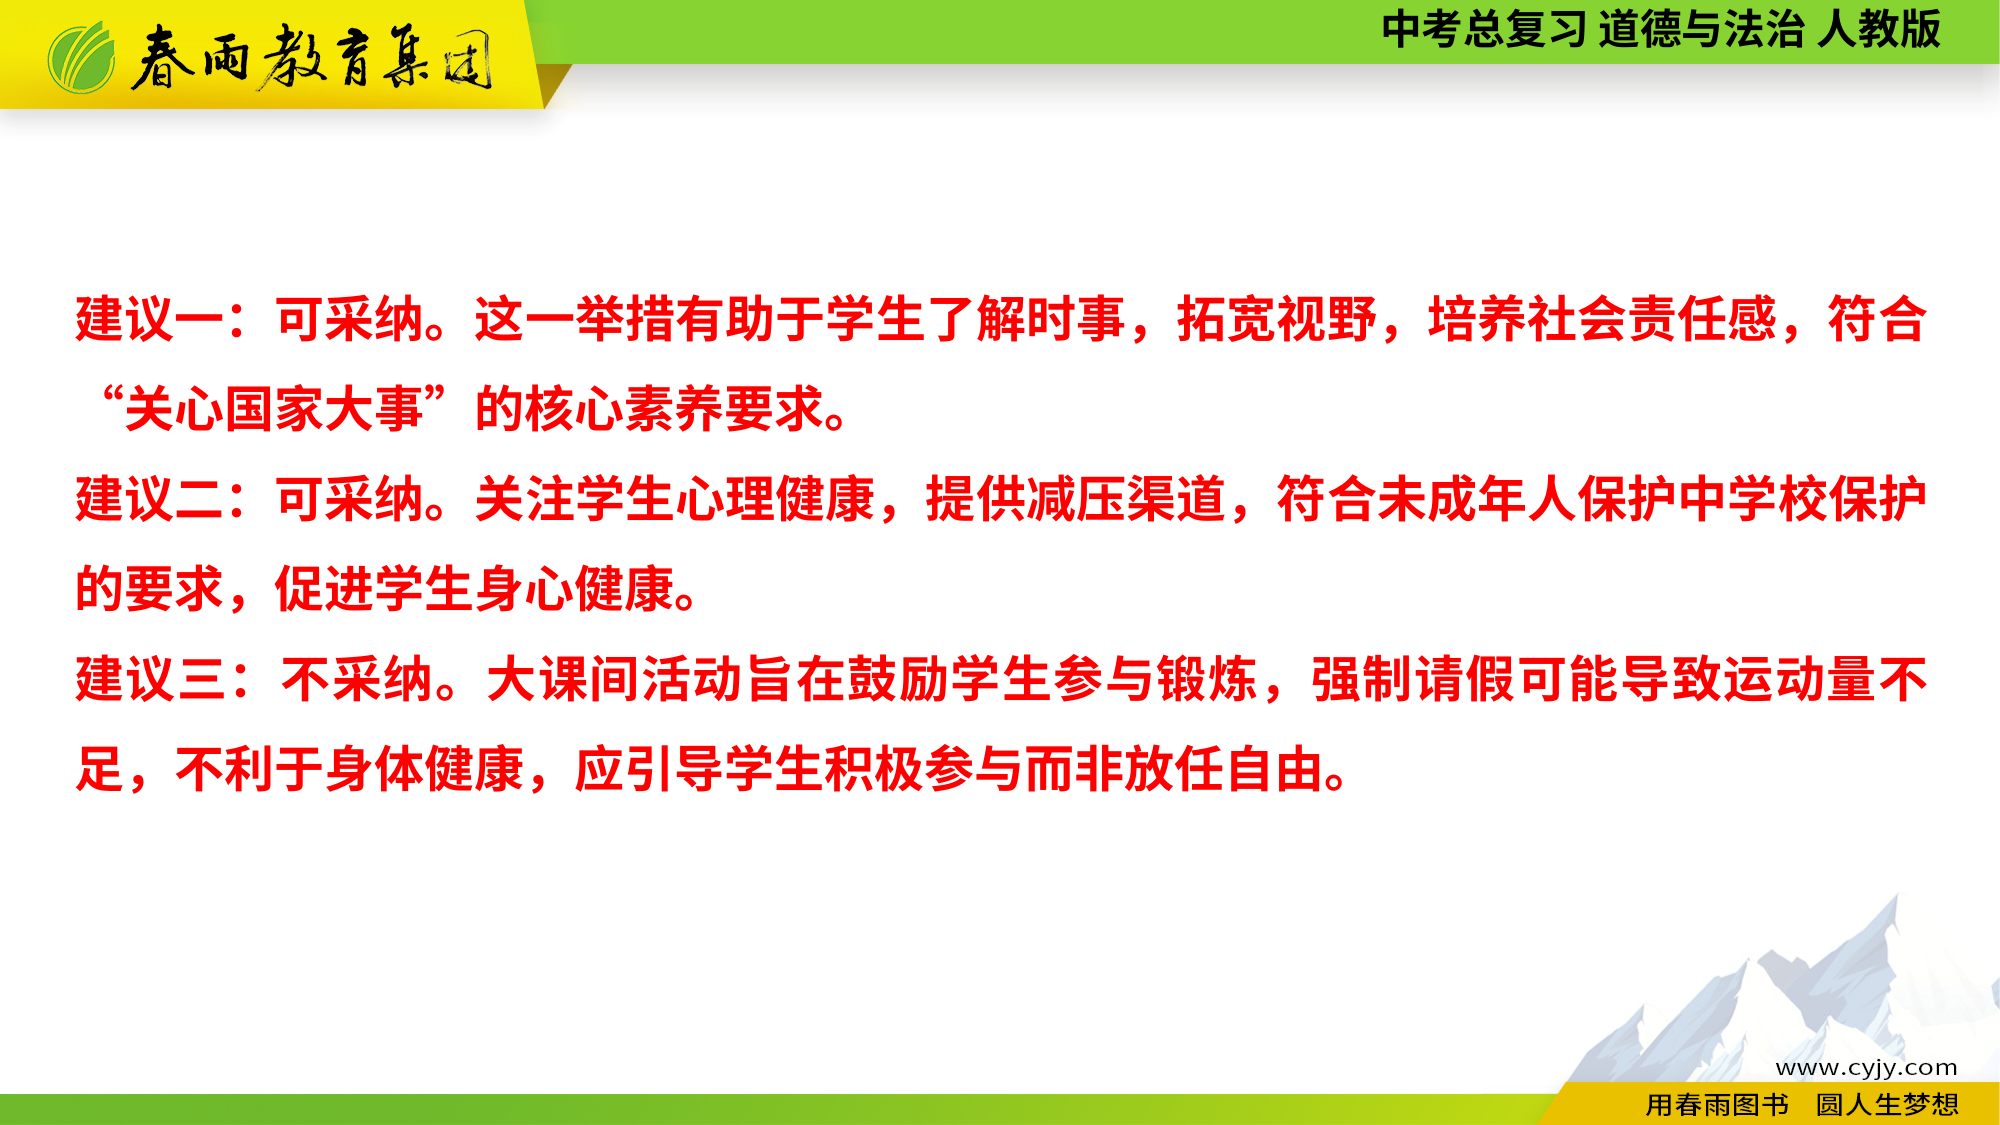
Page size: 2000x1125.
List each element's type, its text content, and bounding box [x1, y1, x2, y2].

picture [0, 0, 2000, 1125]
list 建议一：可采纳。这一举措有助于学生了解时事，拓宽视野，培养社会责任感，符合“关心国家大事”的核心素养要求。 建议二：可采纳。关注学生心理健康，提供减压渠道，符合未成年人保护中学校保护的要求，促进学生身心健康。 建议三：不采纳。大课间活动旨在鼓励学生参与锻炼，强制请假可能导致运动量不足，不利于身体健康，应引导学生积极参与而非放任自由。 [59, 249, 1944, 799]
